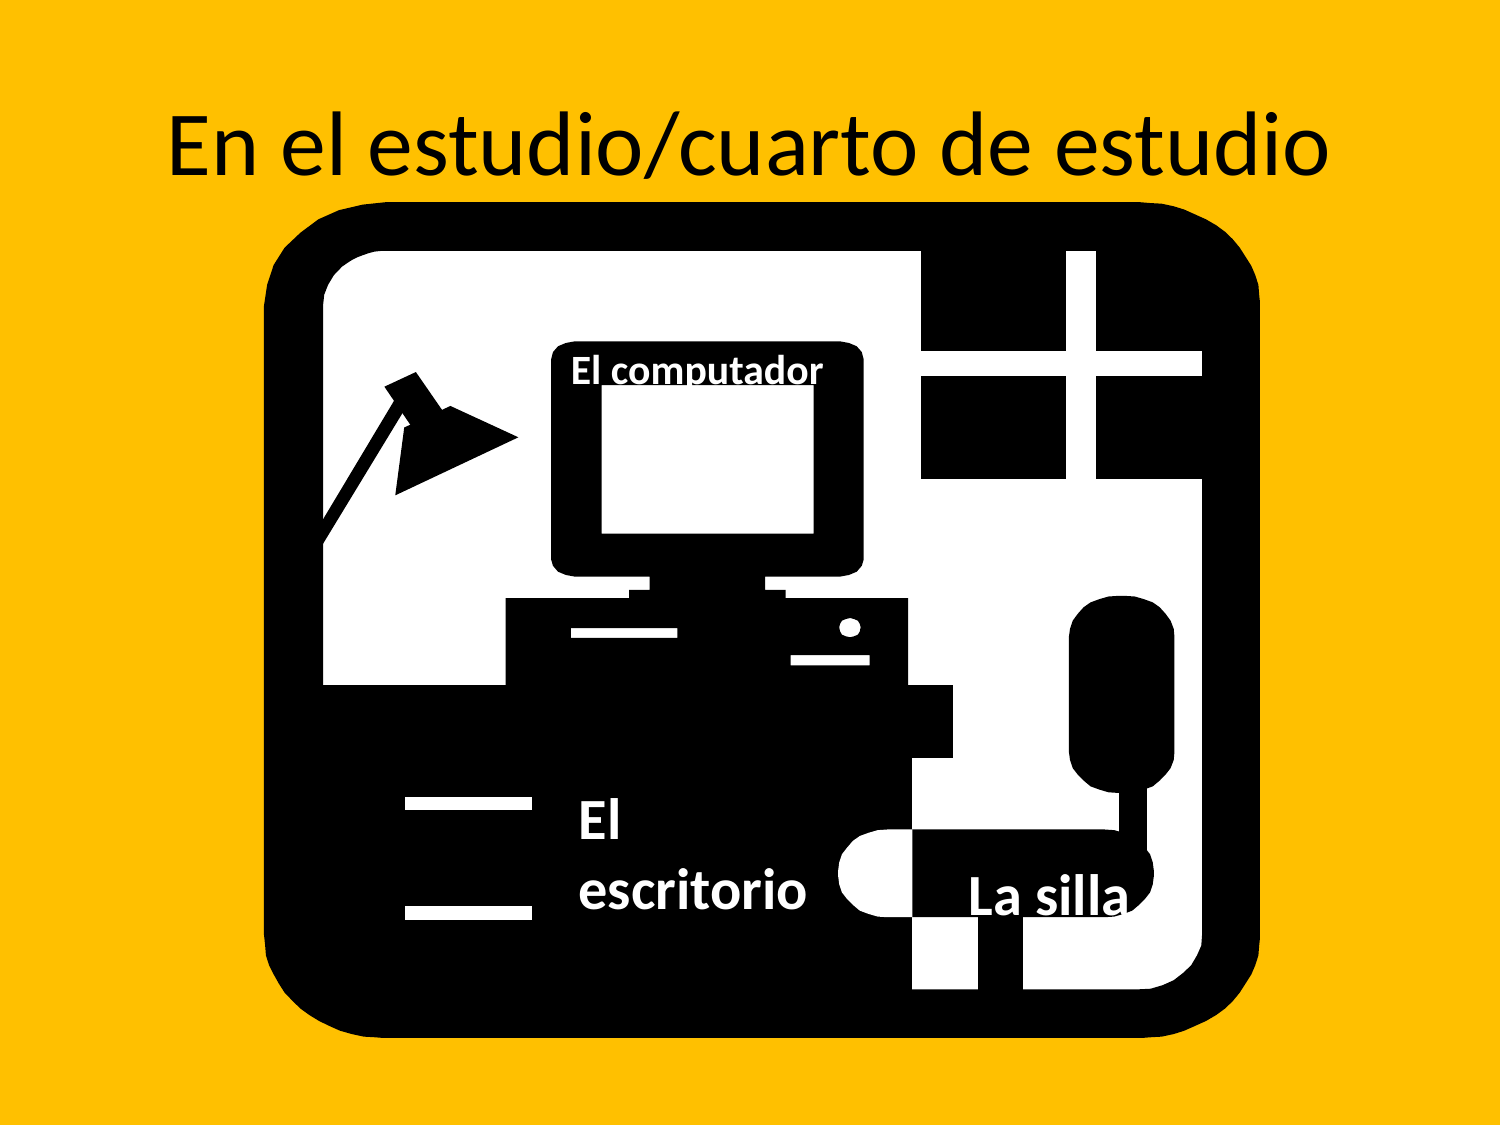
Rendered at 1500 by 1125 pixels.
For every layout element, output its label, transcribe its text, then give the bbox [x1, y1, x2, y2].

title En el estudio/cuarto de estudio [75, 45, 1425, 233]
picture [263, 201, 1261, 1039]
